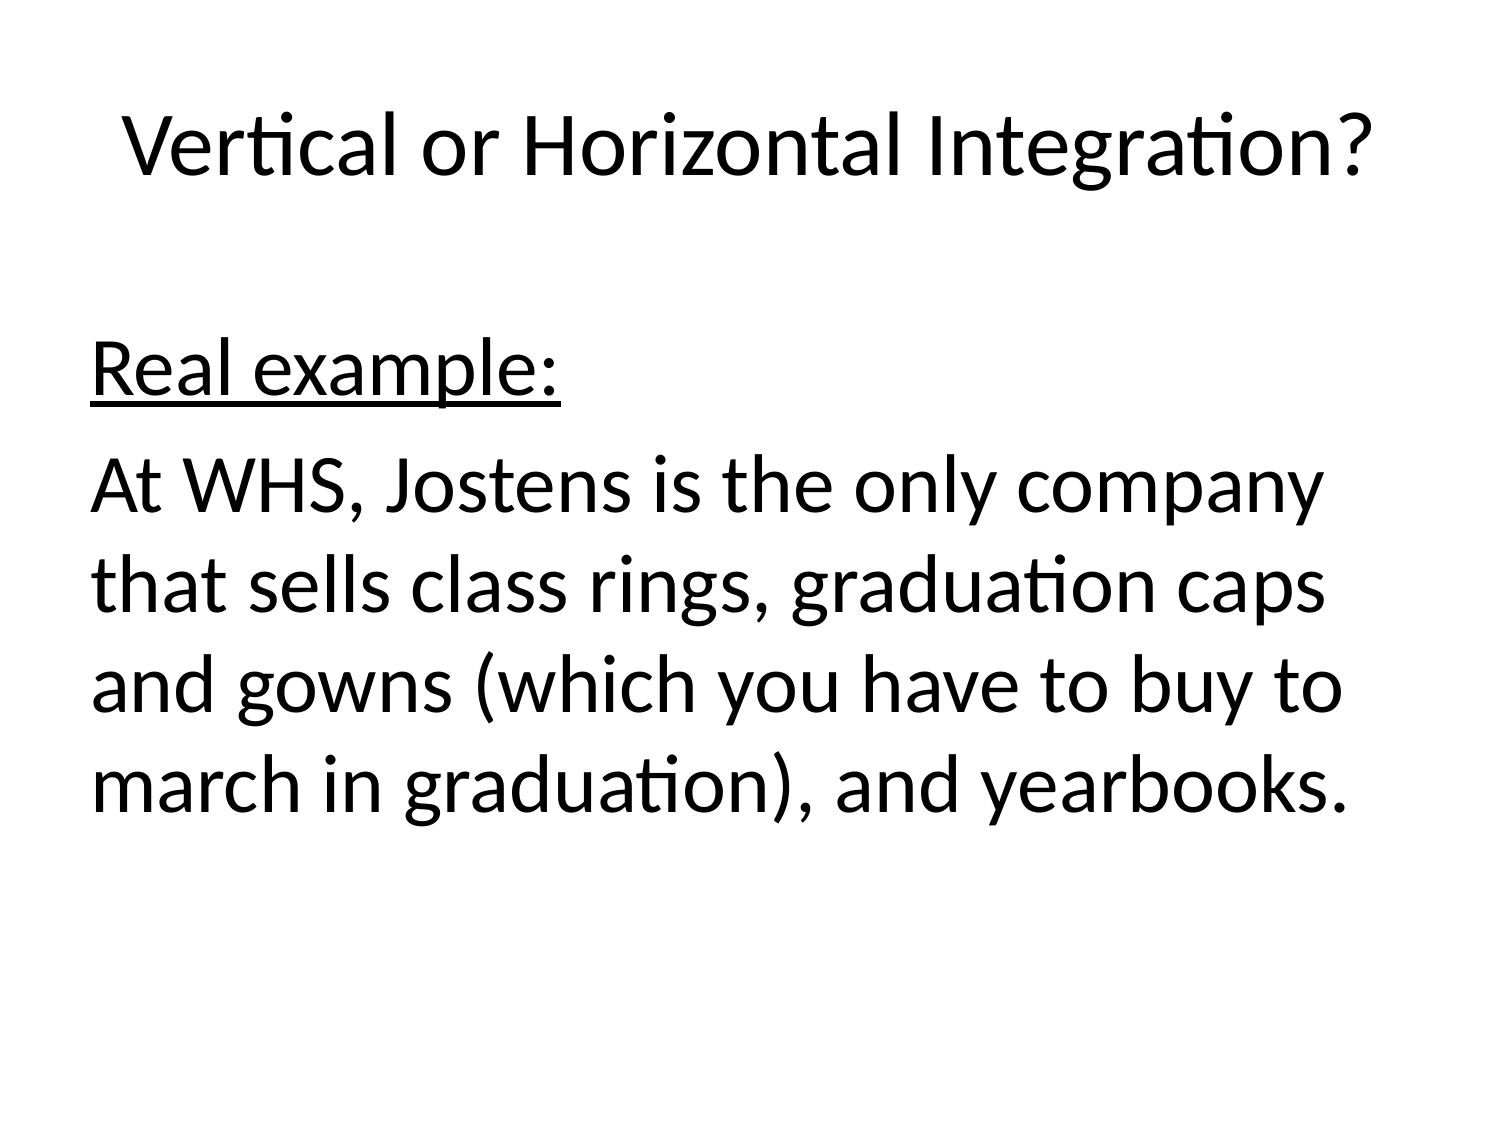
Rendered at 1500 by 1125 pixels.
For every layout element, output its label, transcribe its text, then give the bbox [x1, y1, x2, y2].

list Real example: At WHS, Jostens is the only company that sells class rings, graduation caps and gowns (which you have to buy to march in graduation), and yearbooks. [75, 305, 1425, 1005]
title Vertical or Horizontal Integration? [75, 45, 1425, 233]
